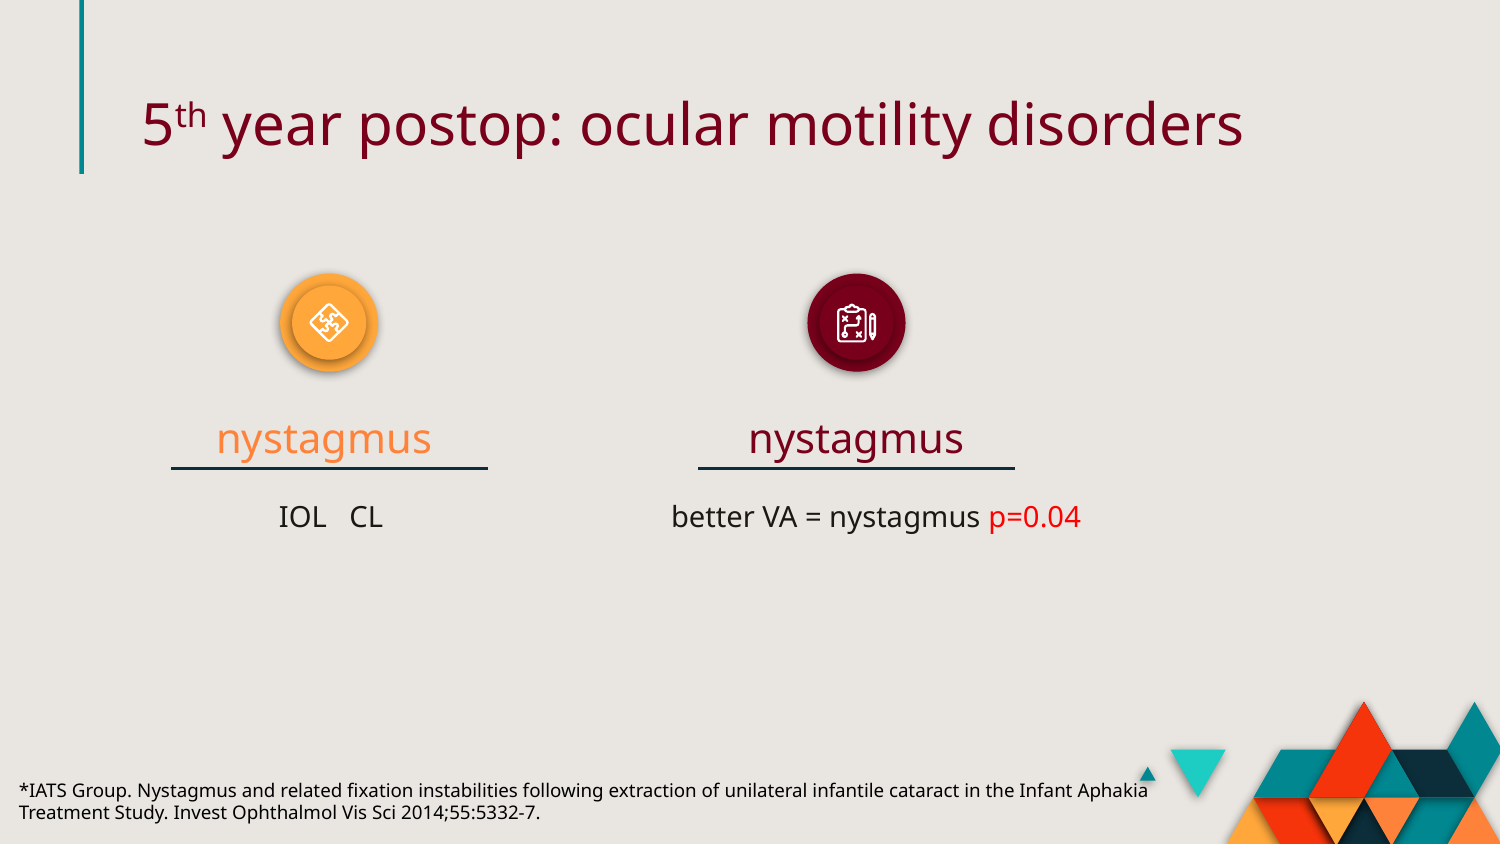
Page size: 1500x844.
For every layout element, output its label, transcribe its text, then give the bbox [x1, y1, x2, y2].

subtitle nystagmus [112, 382, 536, 477]
title 5th year postop: ocular motility disorders [126, 76, 1475, 172]
text_box *IATS Group. Nystagmus and related fixation instabilities following extraction of unilateral infantile cataract in the Infant Aphakia Treatment Study. Invest Ophthalmol Vis Sci 2014;55:5332-7. [4, 770, 1167, 844]
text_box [279, 273, 379, 372]
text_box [807, 273, 906, 372]
subtitle nystagmus [671, 382, 1043, 477]
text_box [836, 303, 877, 343]
